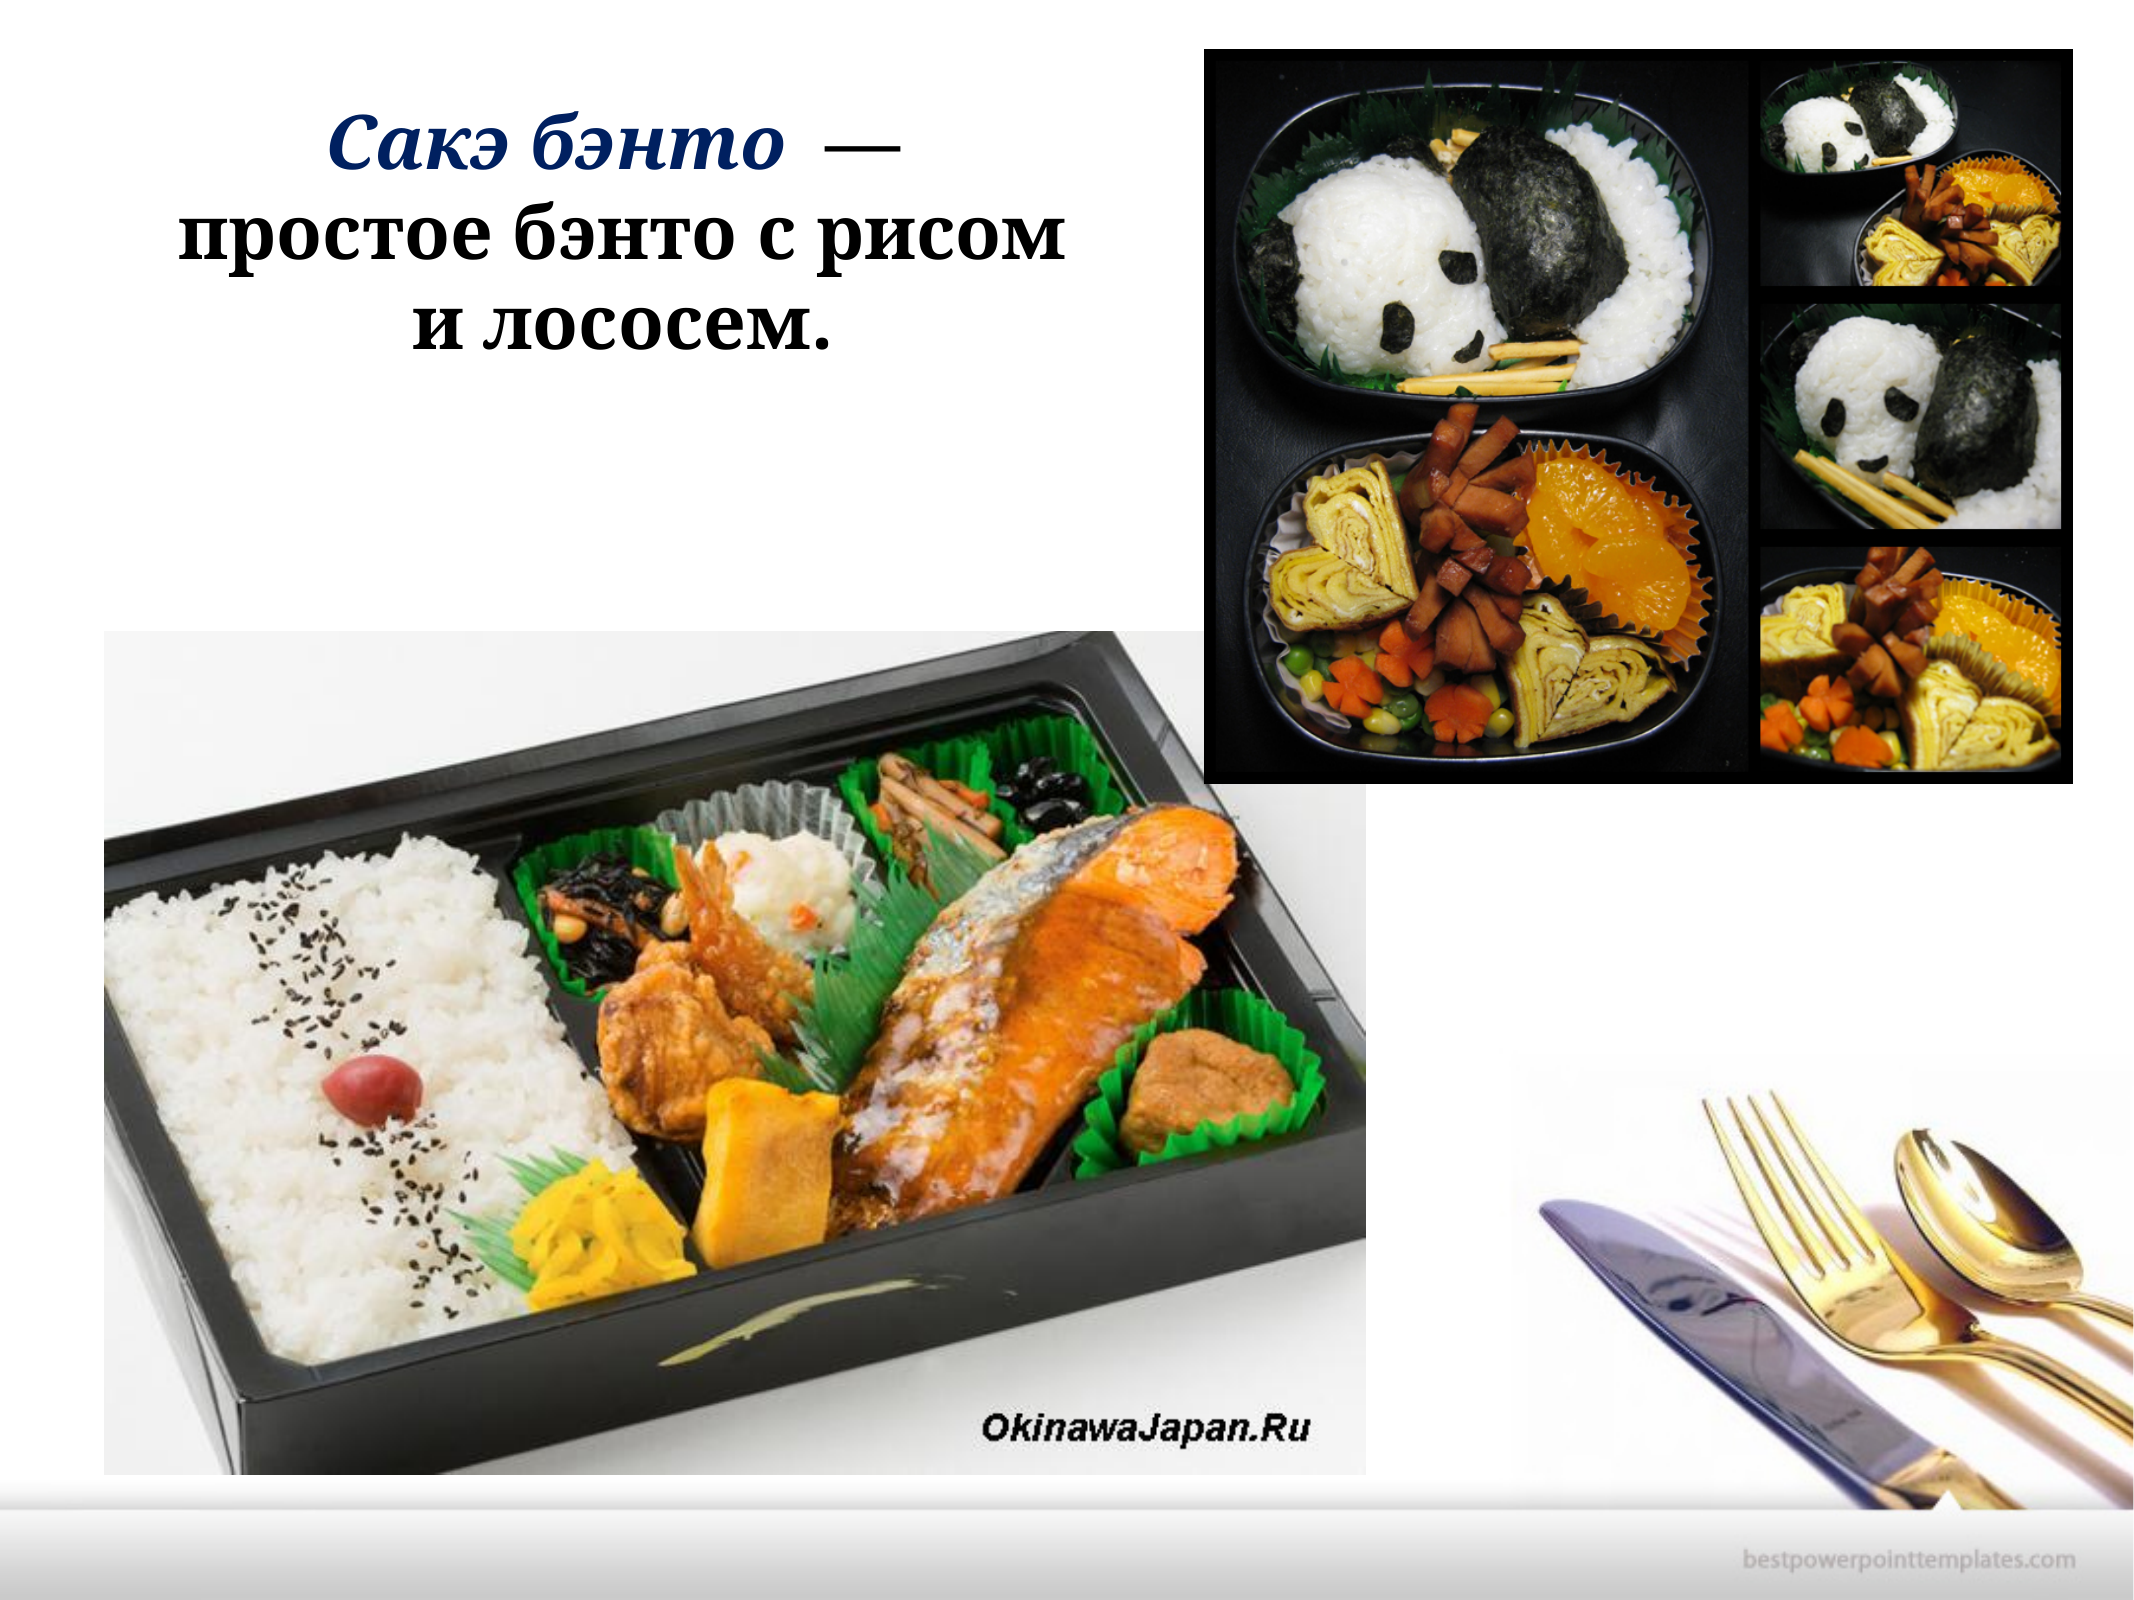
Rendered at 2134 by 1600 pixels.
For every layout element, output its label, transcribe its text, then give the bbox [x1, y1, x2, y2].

text_box Сакэ бэнто — простое бэнто с рисом и лососем. [141, 87, 1105, 373]
picture [0, 0, 2134, 1600]
